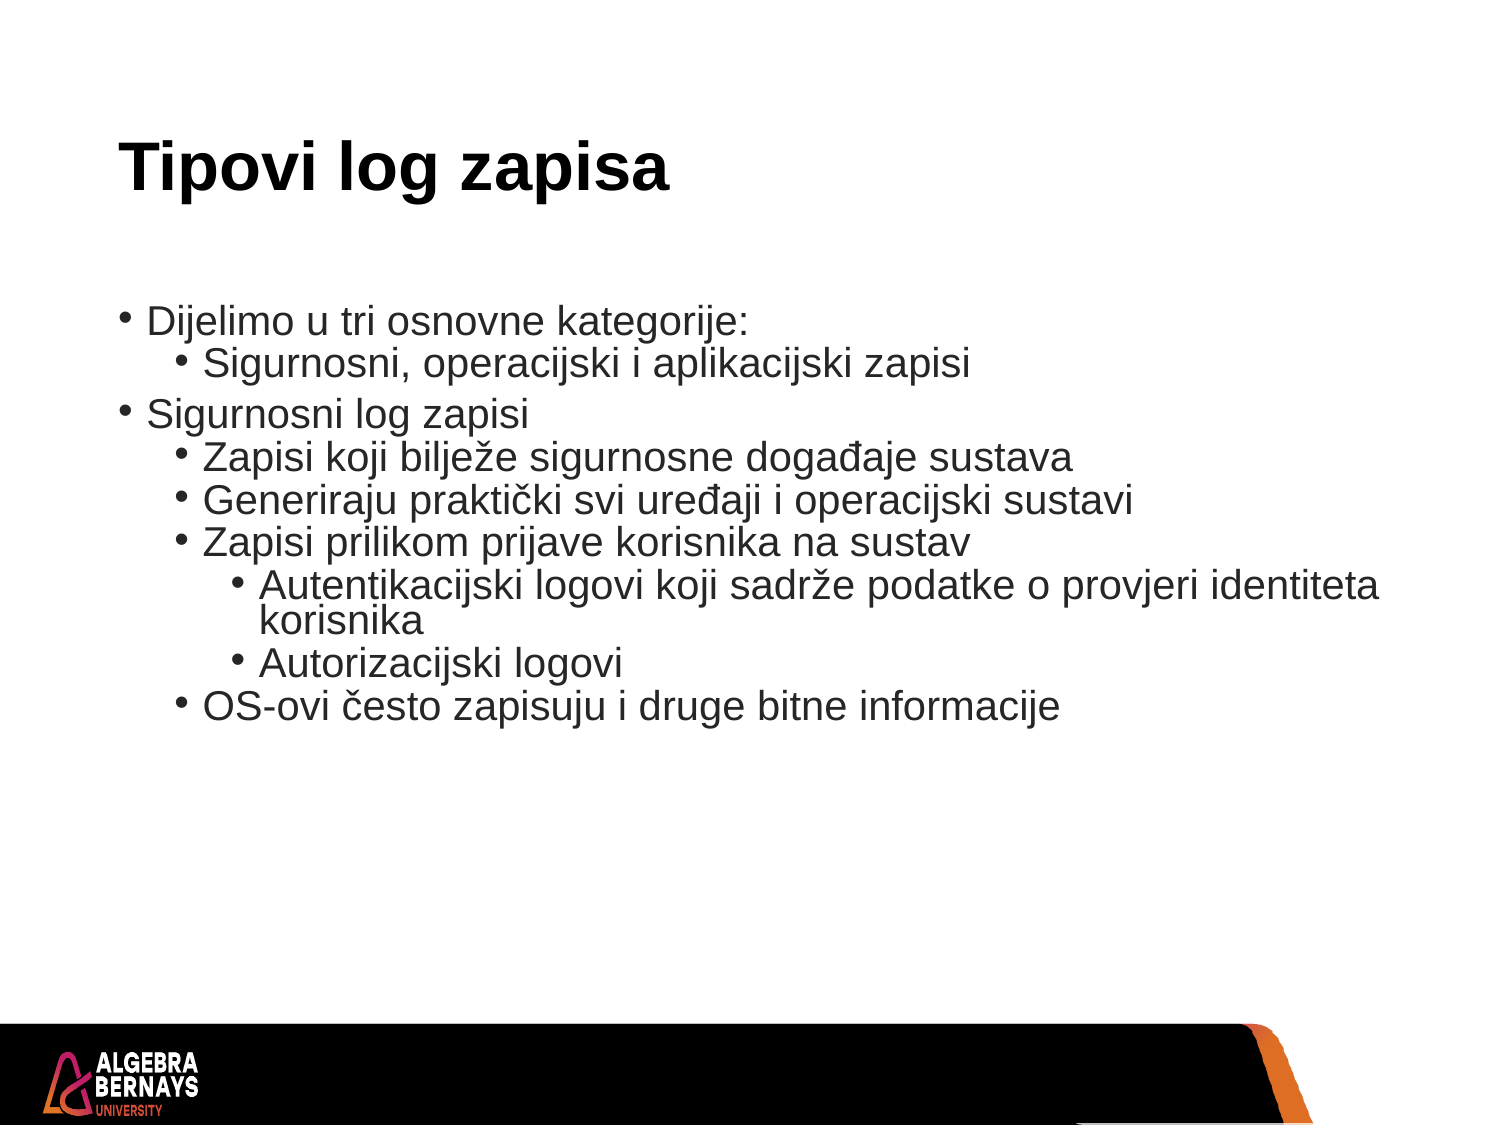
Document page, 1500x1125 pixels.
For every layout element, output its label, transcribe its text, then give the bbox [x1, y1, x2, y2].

title Tipovi log zapisa [103, 59, 1397, 278]
list Dijelimo u tri osnovne kategorije: Sigurnosni, operacijski i aplikacijski zapisi Sigurnosni log zapisi Zapisi koji bilježe sigurnosne događaje sustava Generiraju praktički svi uređaji i operacijski sustavi Zapisi prilikom prijave korisnika na sustav Autentikacijski logovi koji sadrže podatke o provjeri identiteta korisnika Autorizacijski logovi OS-ovi često zapisuju i druge bitne informacije [103, 299, 1397, 1014]
picture [0, 1023, 1468, 1125]
